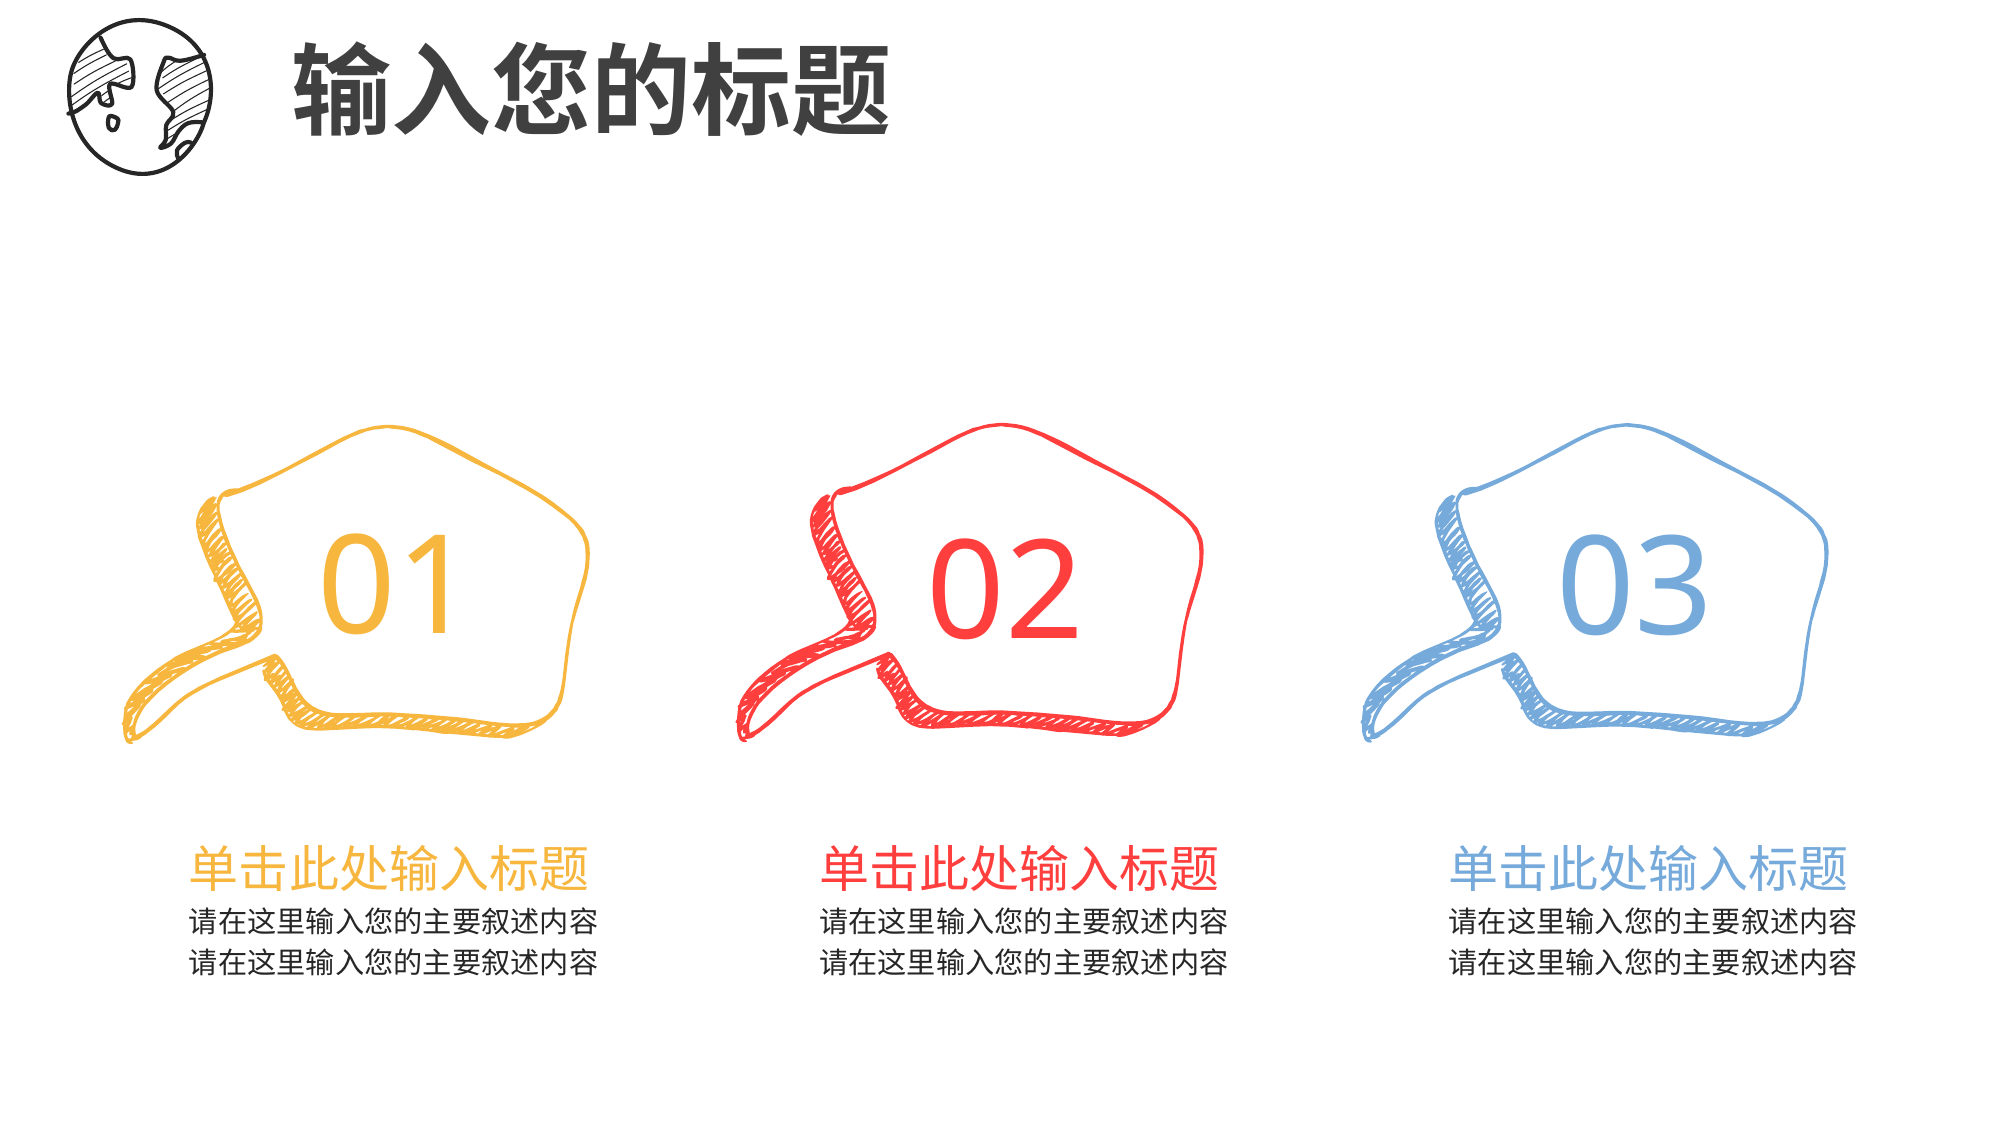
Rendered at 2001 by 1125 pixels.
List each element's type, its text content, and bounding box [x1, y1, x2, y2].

text_box 单击此处输入标题 请在这里输入您的主要叙述内容 请在这里输入您的主要叙述内容 [804, 829, 1245, 987]
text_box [1360, 423, 1875, 743]
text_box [735, 422, 1245, 743]
text_box 输入您的标题 [276, 20, 907, 155]
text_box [121, 424, 636, 745]
text_box 单击此处输入标题 请在这里输入您的主要叙述内容 请在这里输入您的主要叙述内容 [173, 829, 615, 987]
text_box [65, 20, 215, 172]
text_box 单击此处输入标题 请在这里输入您的主要叙述内容 请在这里输入您的主要叙述内容 [1433, 829, 1875, 987]
